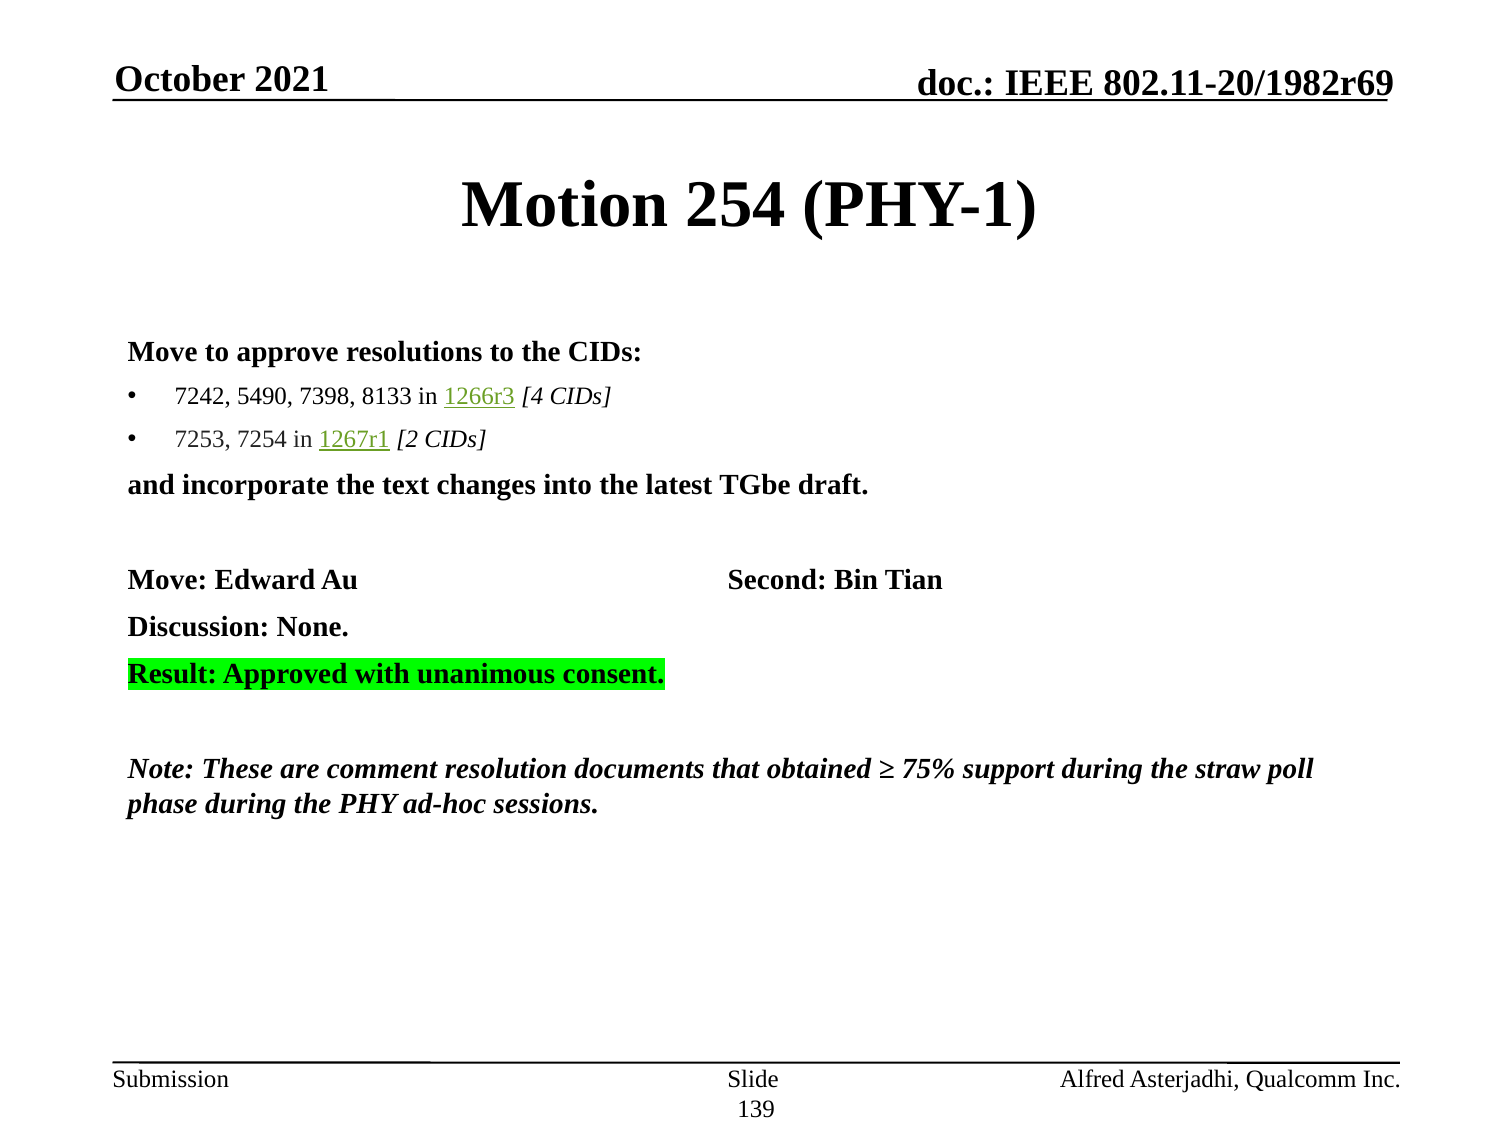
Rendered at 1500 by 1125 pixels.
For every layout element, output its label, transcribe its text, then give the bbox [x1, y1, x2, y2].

list Move to approve resolutions to the CIDs: 7242, 5490, 7398, 8133 in 1266r3 [4 CIDs] 7253, 7254 in 1267r1 [2 CIDs] and incorporate the text changes into the latest TGbe draft. Move: Edward Au Second: Bin Tian Discussion: None. Result: Approved with unanimous consent. Note: These are comment resolution documents that obtained ≥ 75% support during the straw poll phase during the PHY ad-hoc sessions. [112, 324, 1388, 1063]
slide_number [114, 54, 423, 100]
slide_number Slide 139 [712, 1061, 800, 1123]
footer Alfred Asterjadhi, Qualcomm Inc. [878, 1061, 1402, 1093]
title Motion 254 (PHY-1) [112, 112, 1388, 288]
